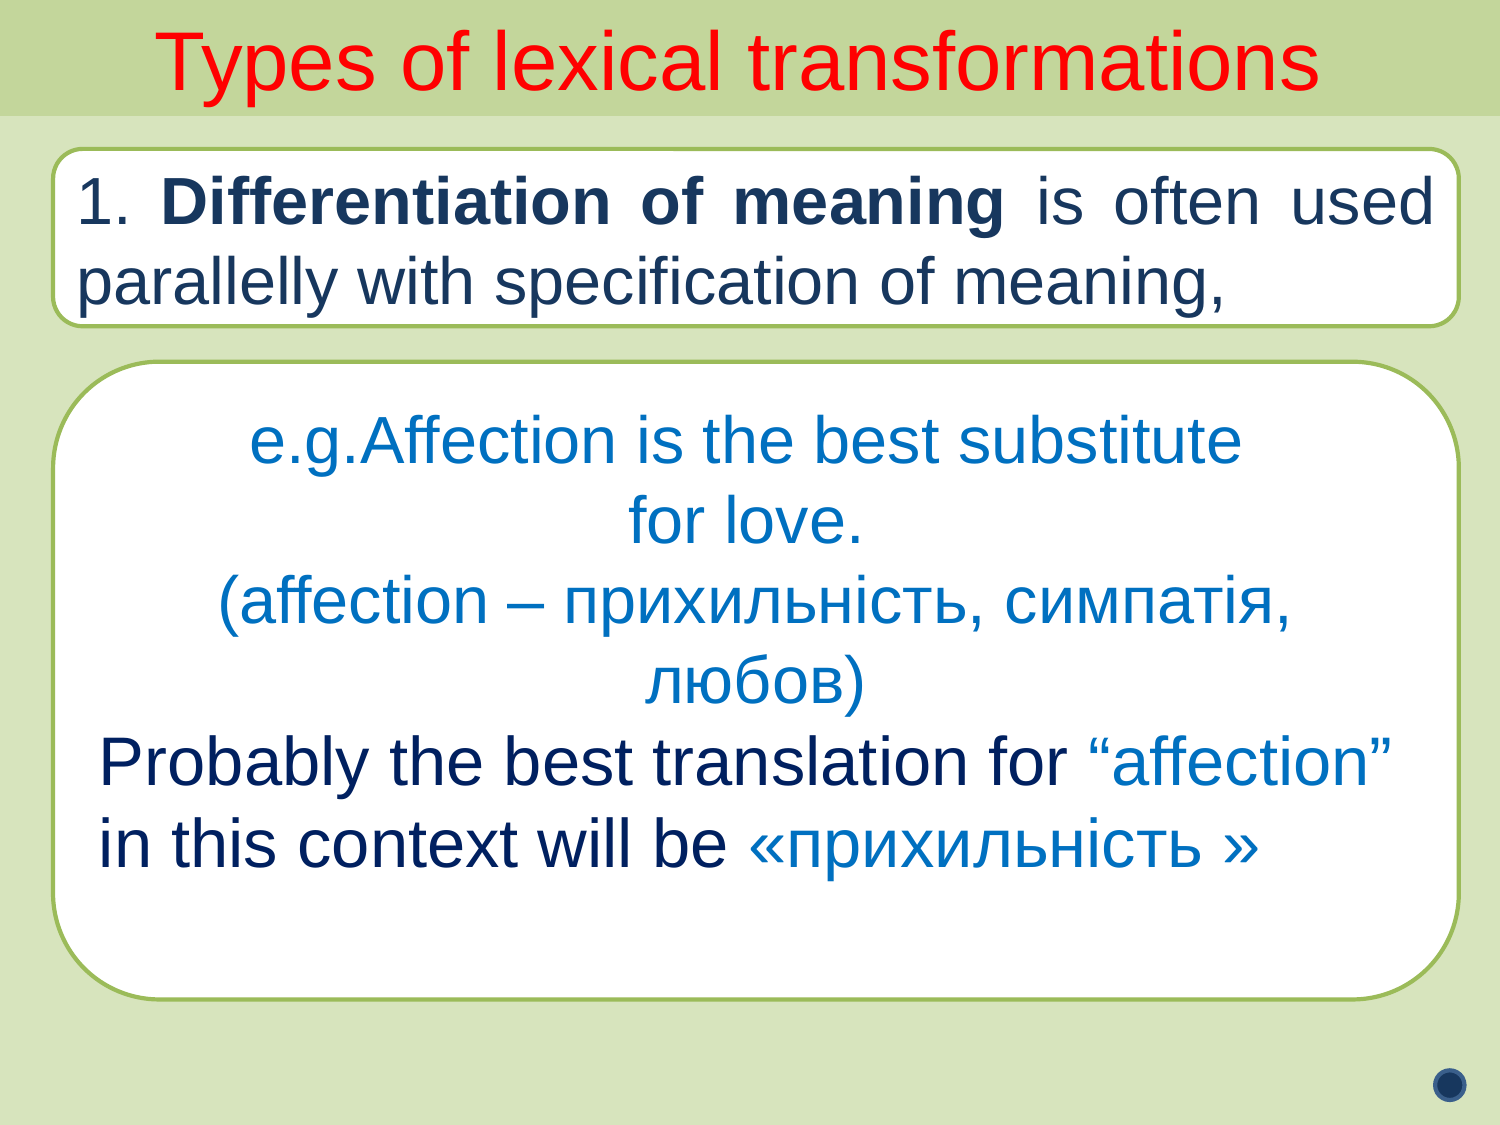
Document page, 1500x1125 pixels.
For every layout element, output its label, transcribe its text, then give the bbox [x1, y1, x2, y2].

text_box e.g.Affection is the best substitute for love. (affection – прихильність, симпатія, любов) Probably the best translation for “affection” in this context will be «прихильність » [50, 359, 1461, 1002]
text_box Types of lexical transformations [0, 0, 1500, 116]
text_box [1433, 1068, 1467, 1103]
text_box 1. Differentiation of meaning is often used parallelly with specification of meaning, [50, 146, 1461, 329]
